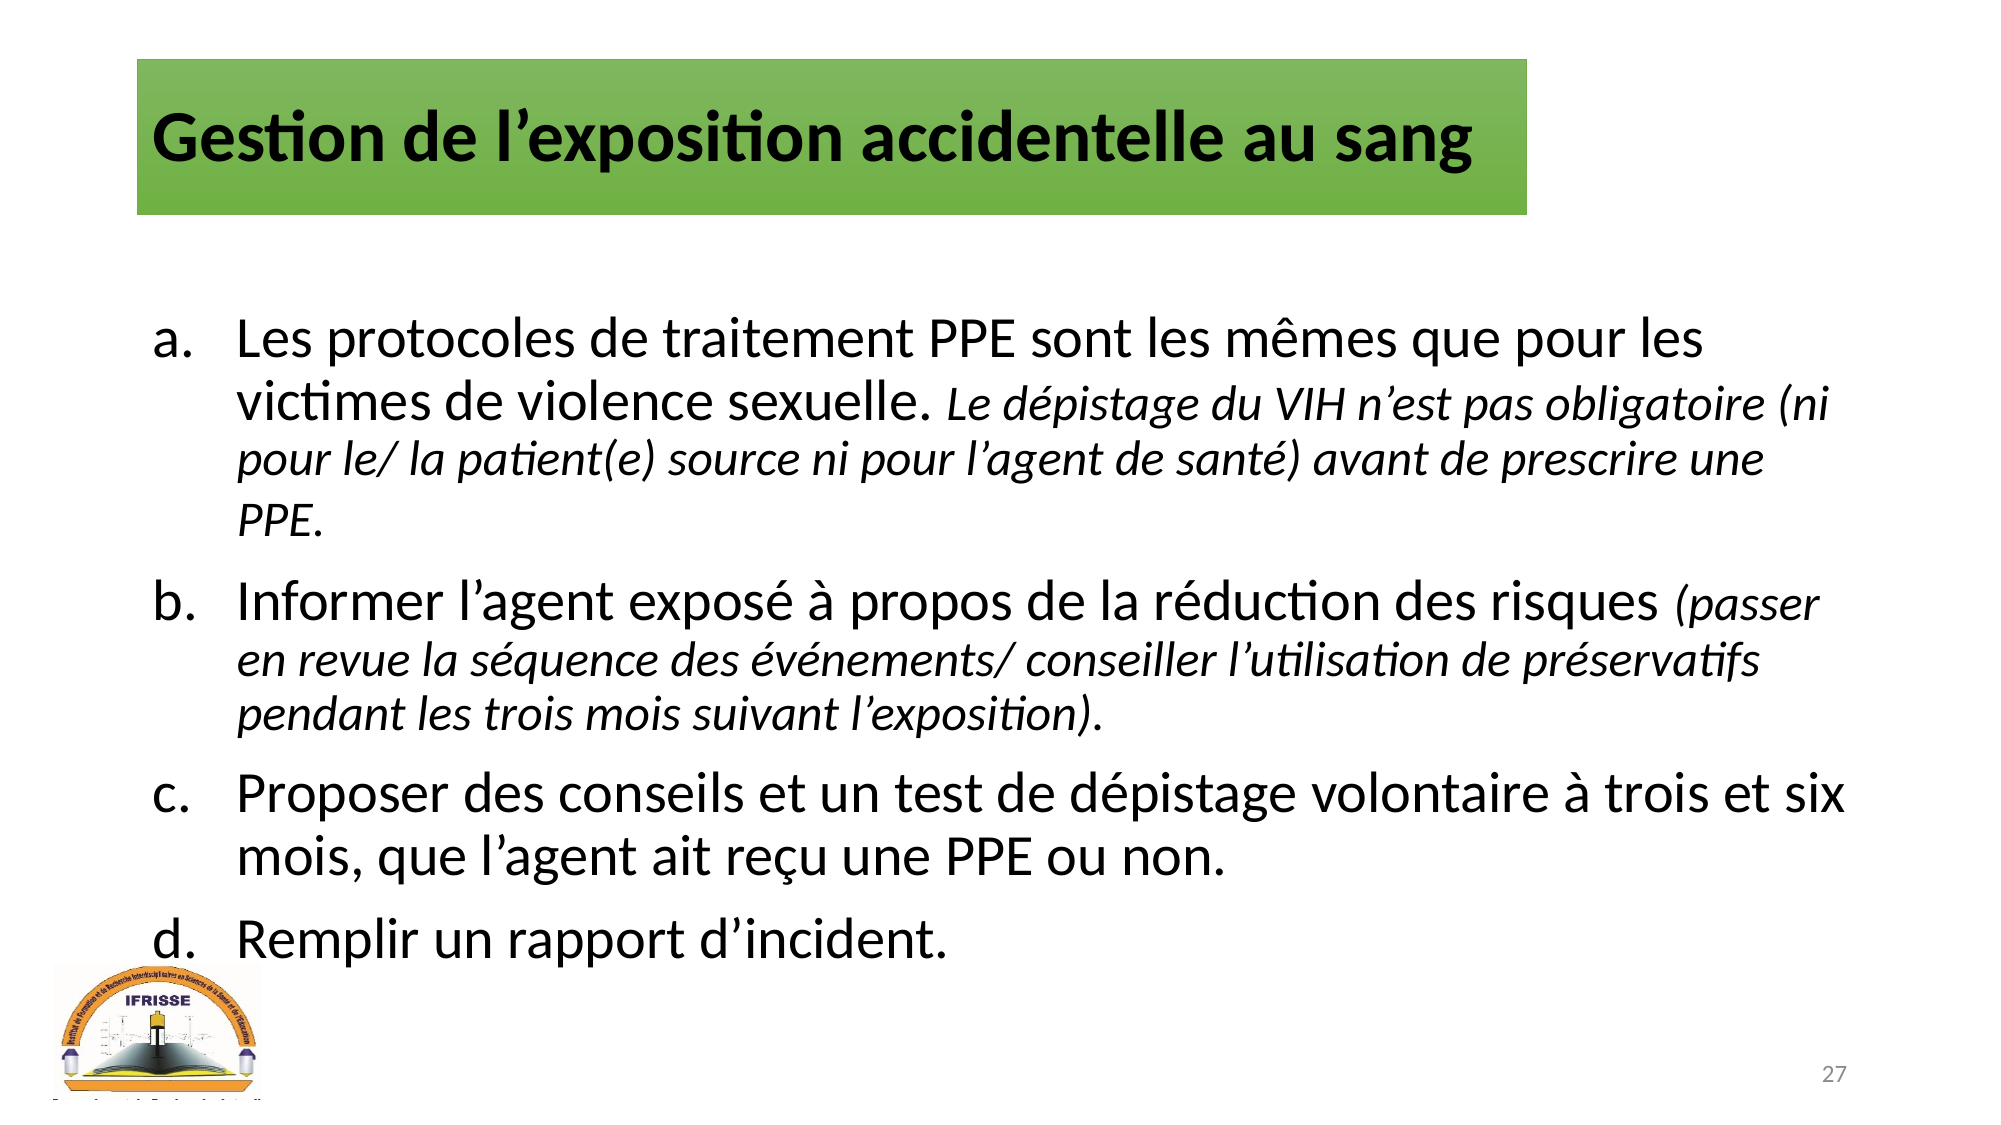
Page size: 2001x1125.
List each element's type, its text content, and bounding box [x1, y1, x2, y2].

slide_number 27 [1412, 1042, 1863, 1103]
title Gestion de l’exposition accidentelle au sang [137, 59, 1527, 215]
list Les protocoles de traitement PPE sont les mêmes que pour les victimes de violence sexuelle. Le dépistage du VIH n’est pas obligatoire (ni pour le/ la patient(e) source ni pour l’agent de santé) avant de prescrire une PPE. Informer l’agent exposé à propos de la réduction des risques (passer en revue la séquence des événements/ conseiller l’utilisation de préservatifs pendant les trois mois suivant l’exposition). Proposer des conseils et un test de dépistage volontaire à trois et six mois, que l’agent ait reçu une PPE ou non. Remplir un rapport d’incident. [137, 299, 1863, 1014]
picture [53, 964, 262, 1100]
